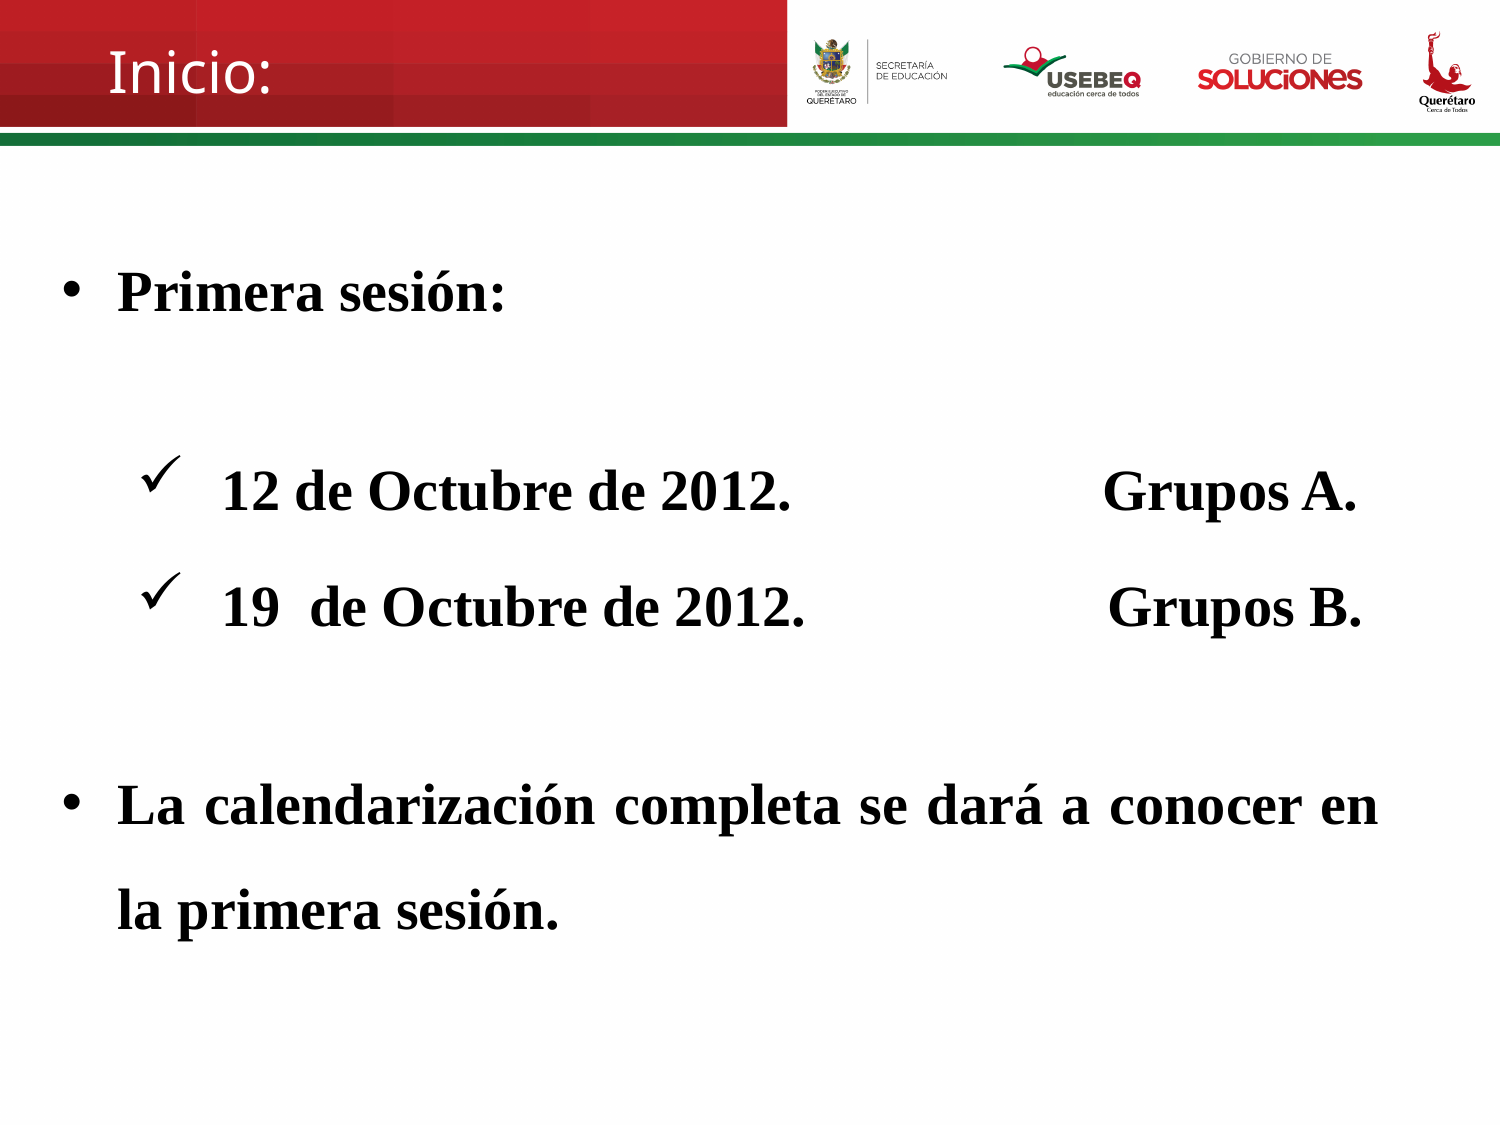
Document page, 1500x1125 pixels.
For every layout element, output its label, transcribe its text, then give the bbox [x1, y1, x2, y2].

picture [0, 0, 1500, 1125]
text_box Inicio: [93, 28, 938, 113]
text_box Primera sesión: 12 de Octubre de 2012. Grupos A. 19 de Octubre de 2012. Grupos B. La calendarización completa se dará a conocer en la primera sesión. [46, 210, 1395, 879]
